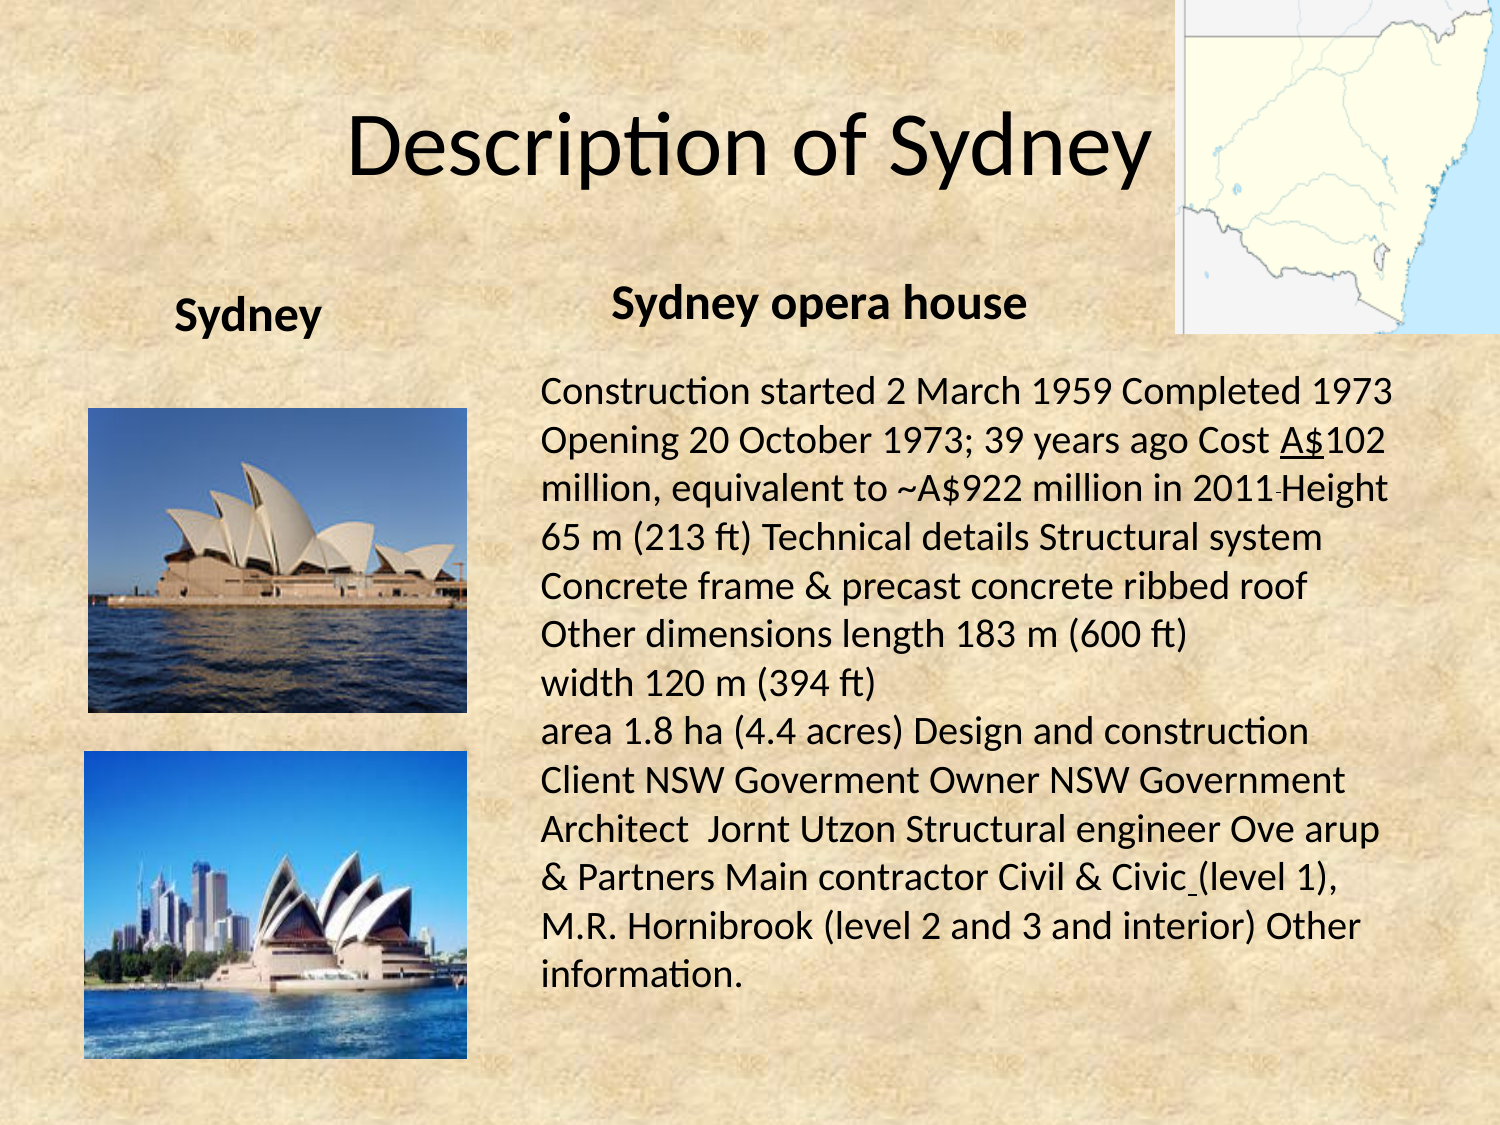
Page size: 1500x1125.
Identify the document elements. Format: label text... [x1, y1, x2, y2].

title Description of Sydney [75, 45, 1169, 233]
picture [0, 0, 1500, 1125]
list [88, 408, 467, 713]
list Sydney [159, 243, 455, 349]
list Construction started 2 March 1959 Completed 1973 Opening 20 October 1973; 39 years ago Cost A$102 million, equivalent to ~A$922 million in 2011 Height 65 m (213 ft) Technical details Structural system Concrete frame & precast concrete ribbed roof Other dimensions length 183 m (600 ft) width 120 m (394 ft) area 1.8 ha (4.4 acres) Design and construction Client NSW Goverment Owner NSW Government Architect Jornt Utzon Structural engineer Ove arup & Partners Main contractor Civil & Civic (level 1), M.R. Hornibrook (level 2 and 3 and interior) Other information. [525, 356, 1425, 1005]
list Sydney opera house [596, 231, 1170, 337]
